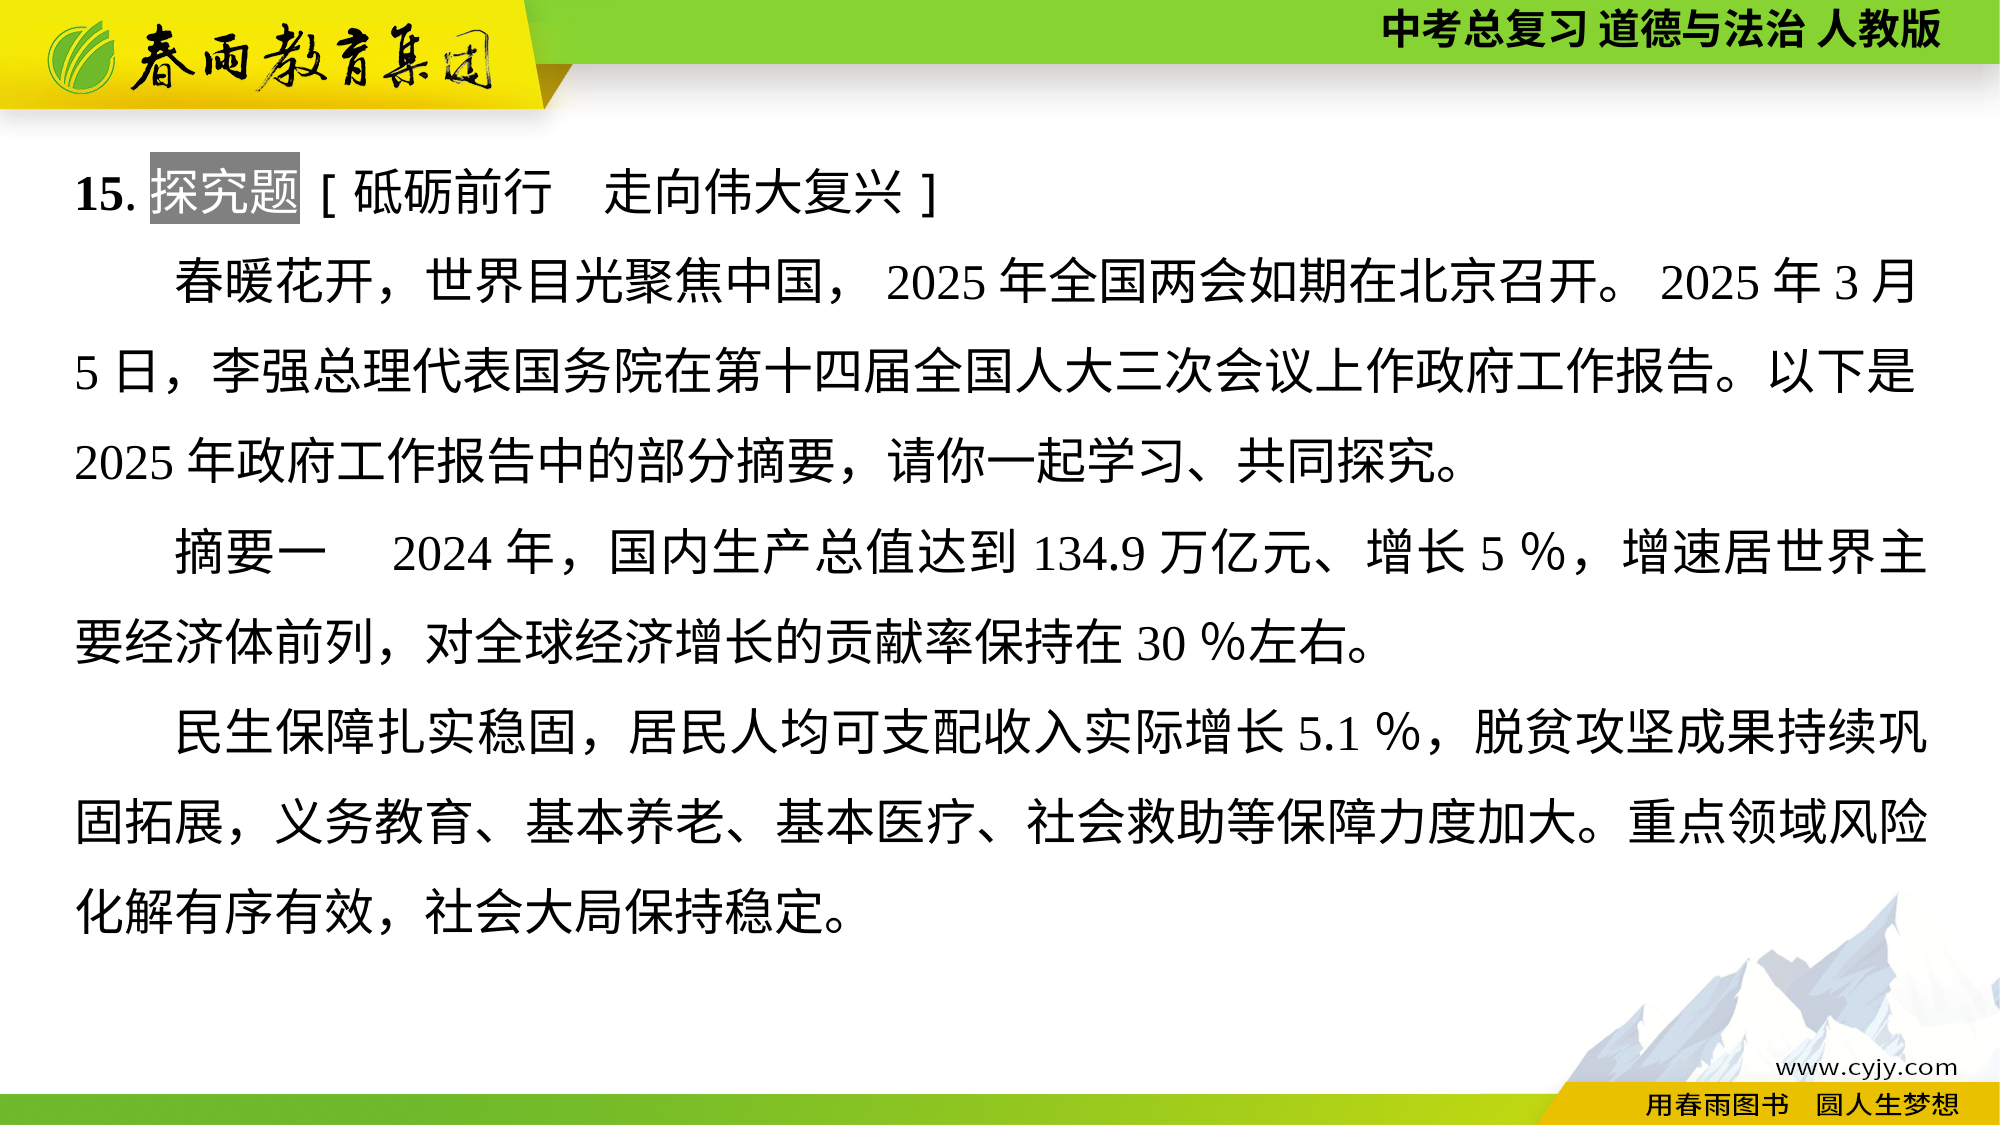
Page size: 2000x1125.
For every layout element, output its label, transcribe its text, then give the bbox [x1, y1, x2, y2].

list 15.探究题[砥砺前行 走向伟大复兴] 春暖花开，世界目光聚焦中国，2025年全国两会如期在北京召开。2025年3月5日，李强总理代表国务院在第十四届全国人大三次会议上作政府工作报告。以下是2025年政府工作报告中的部分摘要，请你一起学习、共同探究。 摘要一 2024年，国内生产总值达到134.9万亿元、增长5％，增速居世界主要经济体前列，对全球经济增长的贡献率保持在30％左右。 民生保障扎实稳固，居民人均可支配收入实际增长5.1％，脱贫攻坚成果持续巩固拓展，义务教育、基本养老、基本医疗、社会救助等保障力度加大。重点领域风险化解有序有效，社会大局保持稳定。 [59, 122, 1944, 944]
picture [0, 0, 2000, 1125]
